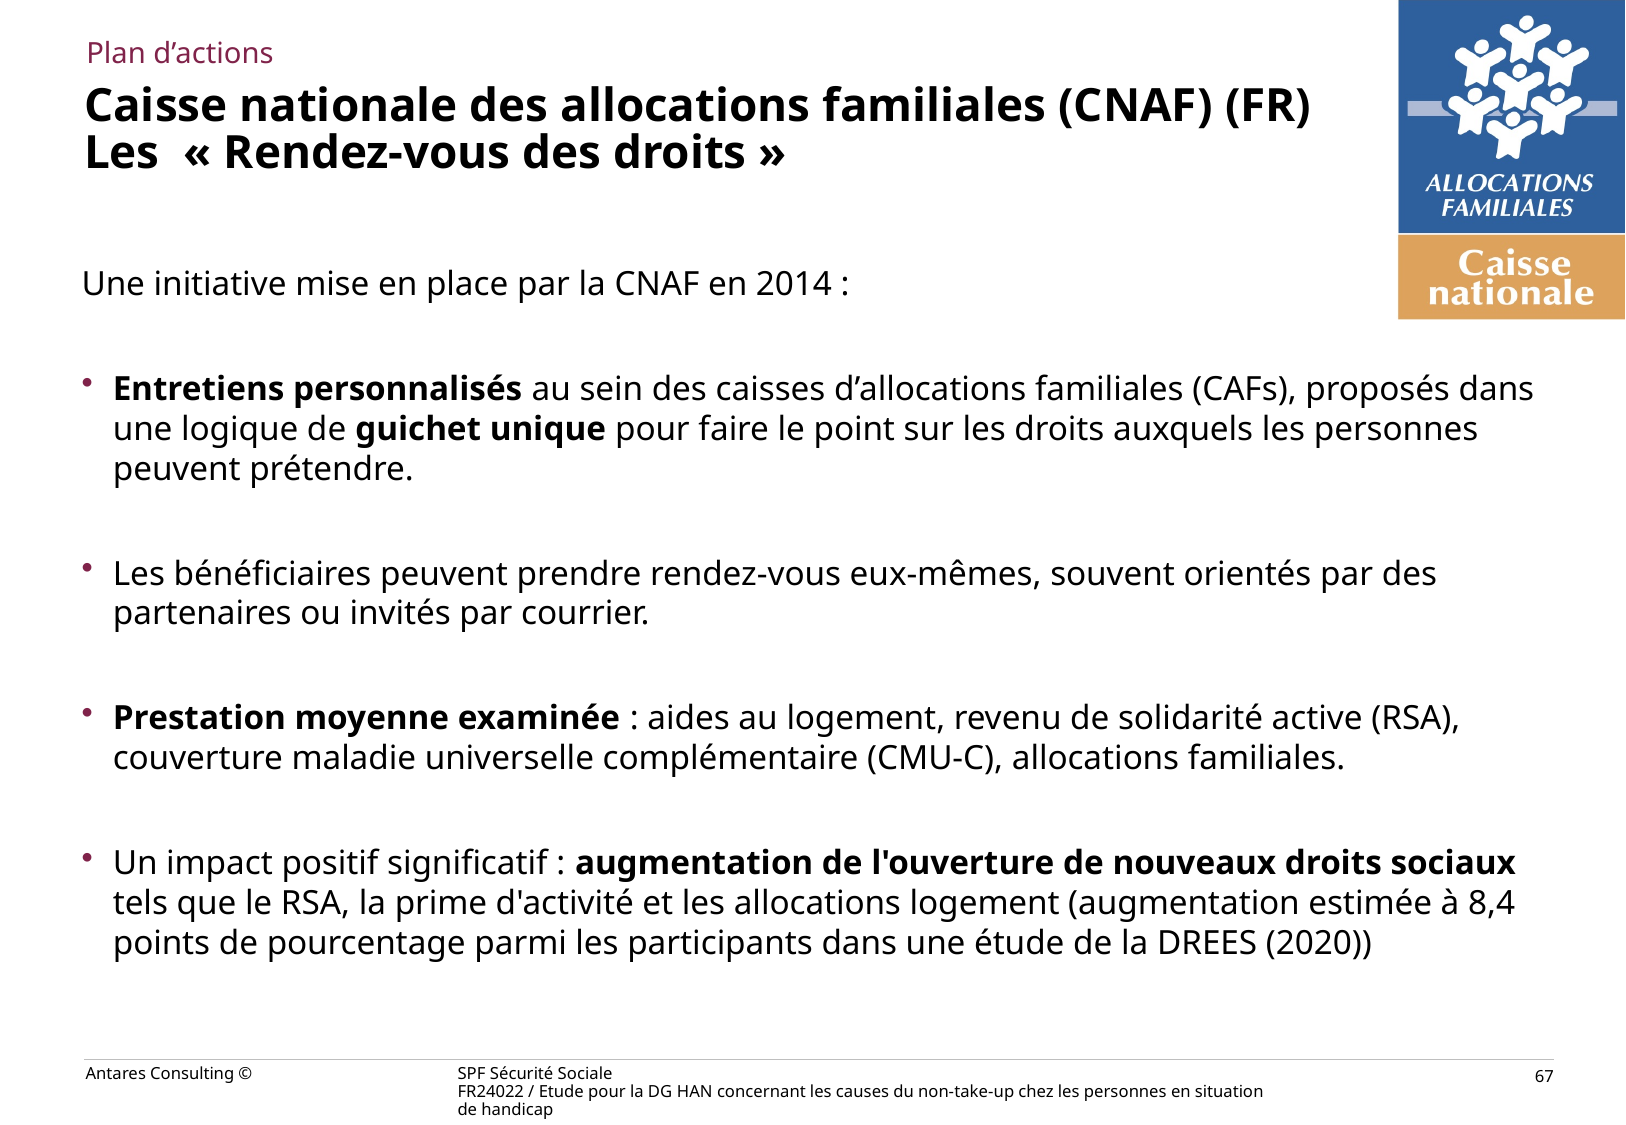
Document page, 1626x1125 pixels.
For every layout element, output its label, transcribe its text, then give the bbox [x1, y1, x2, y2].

picture [1395, 0, 1625, 321]
title Caisse nationale des allocations familiales (CNAF) (FR) Les « Rendez-vous des droits » [84, 82, 1395, 229]
text_box Une initiative mise en place par la CNAF en 2014 : Entretiens personnalisés au sein des caisses d’allocations familiales (CAFs), proposés dans une logique de guichet unique pour faire le point sur les droits auxquels les personnes peuvent prétendre. Les bénéficiaires peuvent prendre rendez-vous eux-mêmes, souvent orientés par des partenaires ou invités par courrier. Prestation moyenne examinée : aides au logement, revenu de solidarité active (RSA), couverture maladie universelle complémentaire (CMU-C), allocations familiales. Un impact positif significatif : augmentation de l'ouverture de nouveaux droits sociaux tels que le RSA, la prime d'activité et les allocations logement (augmentation estimée à 8,4 points de pourcentage parmi les participants dans une étude de la DREES (2020)) [81, 262, 1550, 1014]
text_box Plan d’actions [86, 38, 1395, 70]
